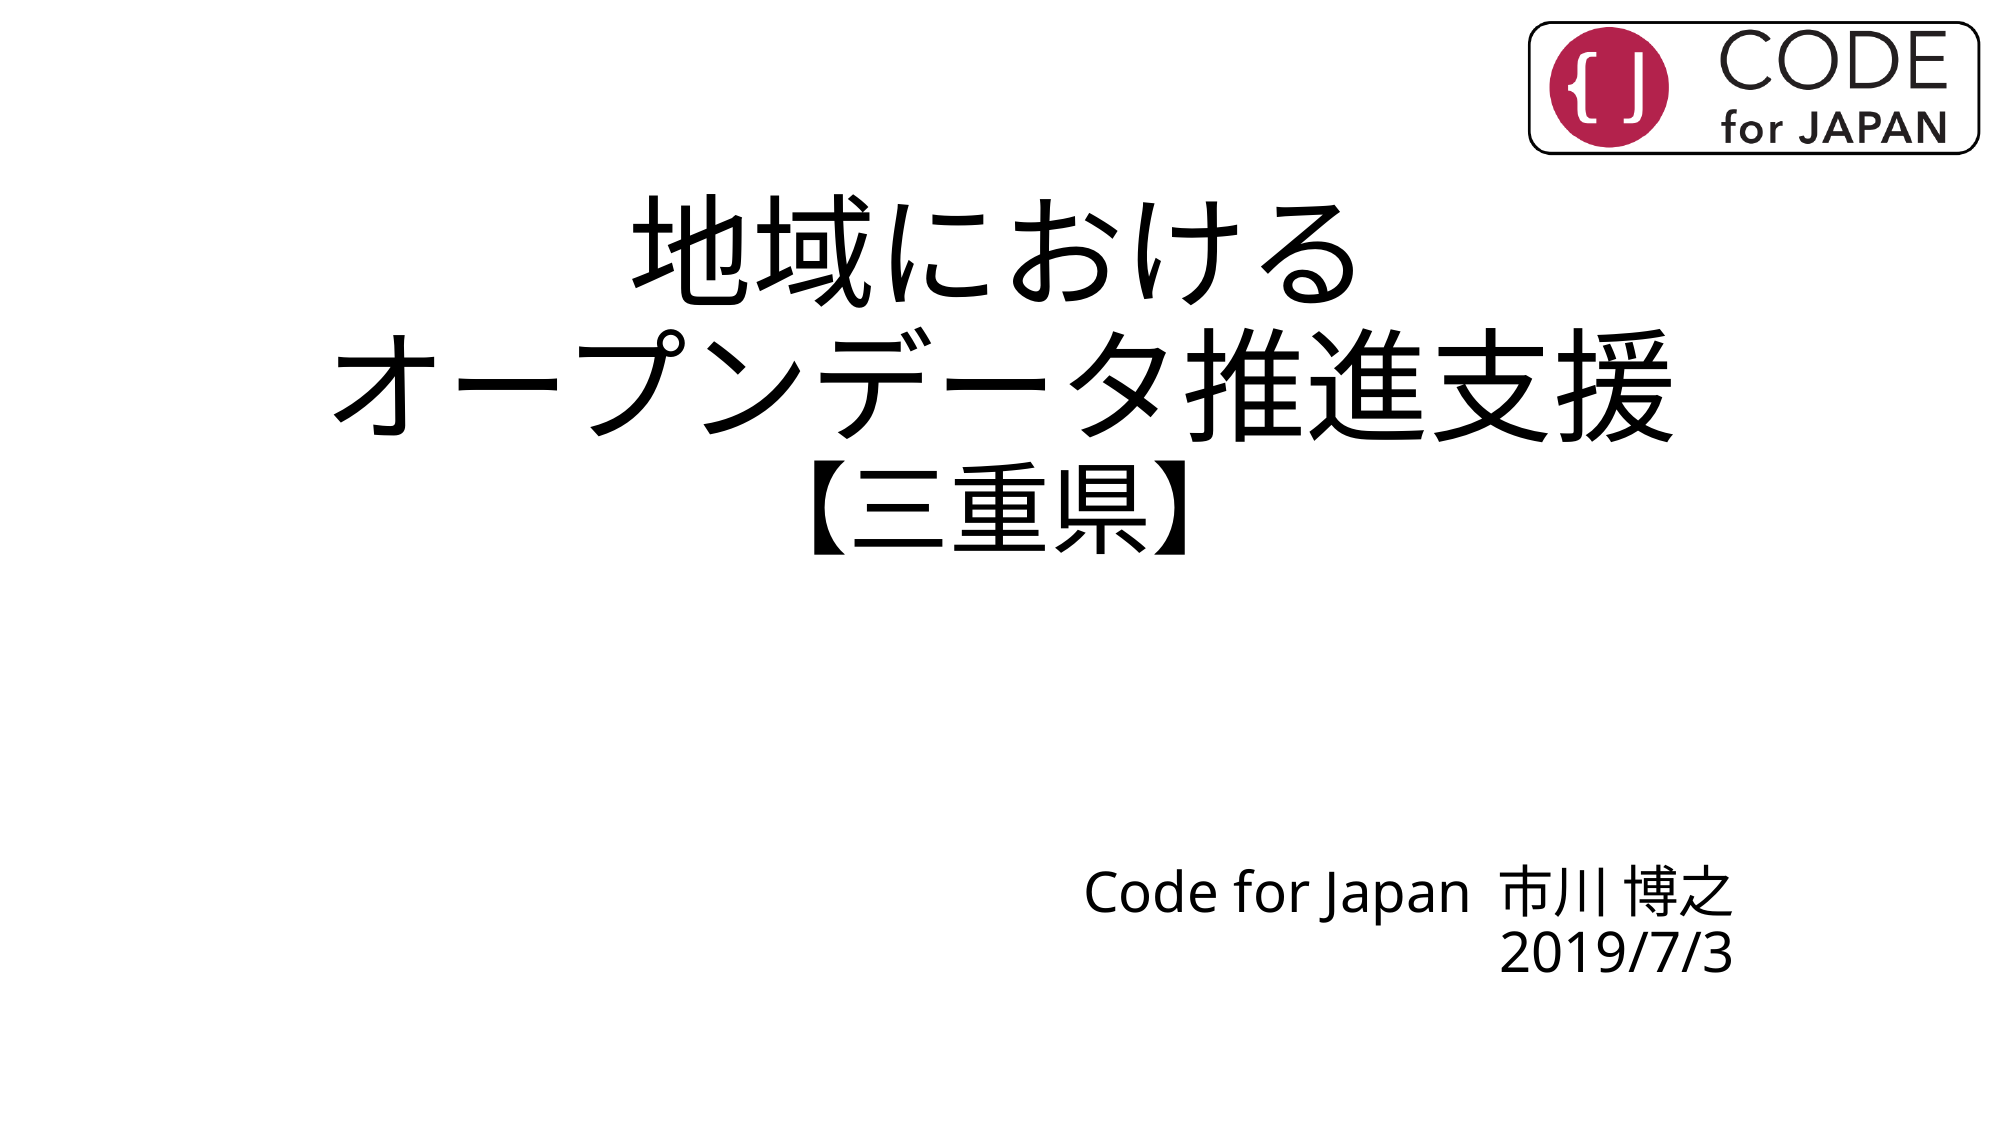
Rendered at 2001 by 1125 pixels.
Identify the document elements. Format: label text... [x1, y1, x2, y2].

picture [1499, 0, 2001, 178]
title 地域における オープンデータ推進支援 【三重県】 [249, 184, 1750, 576]
subtitle Code for Japan 市川 博之 2019/7/3 [249, 855, 1750, 993]
